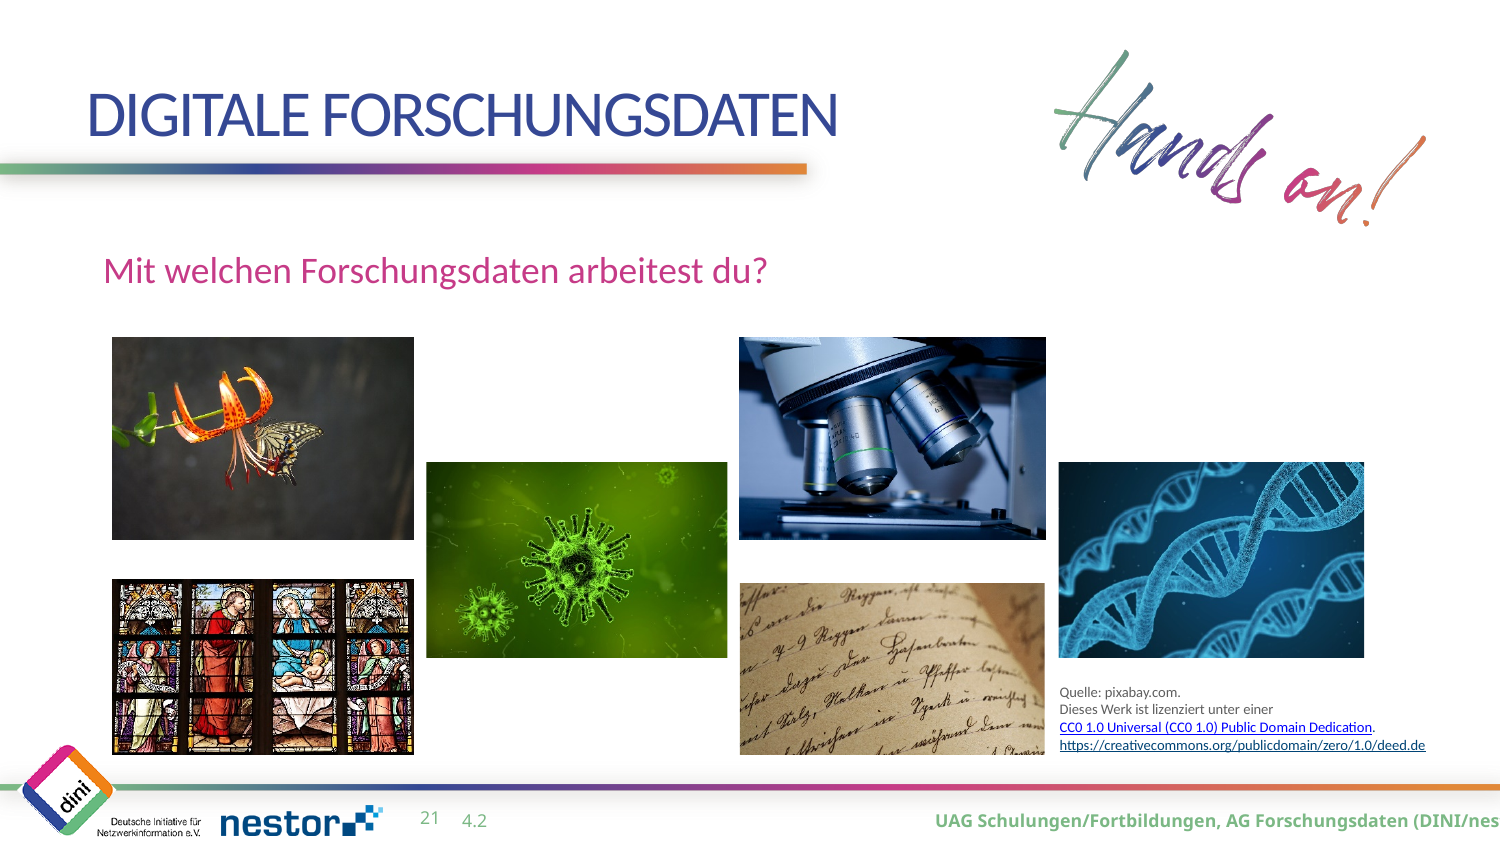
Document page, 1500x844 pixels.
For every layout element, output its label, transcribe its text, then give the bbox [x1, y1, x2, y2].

picture [0, 138, 837, 204]
picture [1423, 817, 1428, 825]
title Digitale Forschungsdaten [77, 61, 1423, 158]
picture [739, 337, 1046, 541]
list Mit welchen Forschungsdaten arbeitest du? [88, 238, 1432, 301]
picture [1058, 462, 1365, 659]
picture [0, 578, 1500, 844]
text_box Quelle: pixabay.com. Dieses Werk ist lizenziert unter einer CC0 1.0 Universal (CC0 1.0) Public Domain Dedication. https://creativecommons.org/publicdomain/zero/1.0/deed.de [1044, 668, 1500, 785]
picture [1280, 819, 1289, 825]
picture [426, 462, 728, 659]
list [111, 337, 415, 541]
slide_number 20 [406, 801, 454, 841]
text_box 4.2 [433, 801, 502, 838]
picture [1035, 49, 1426, 238]
